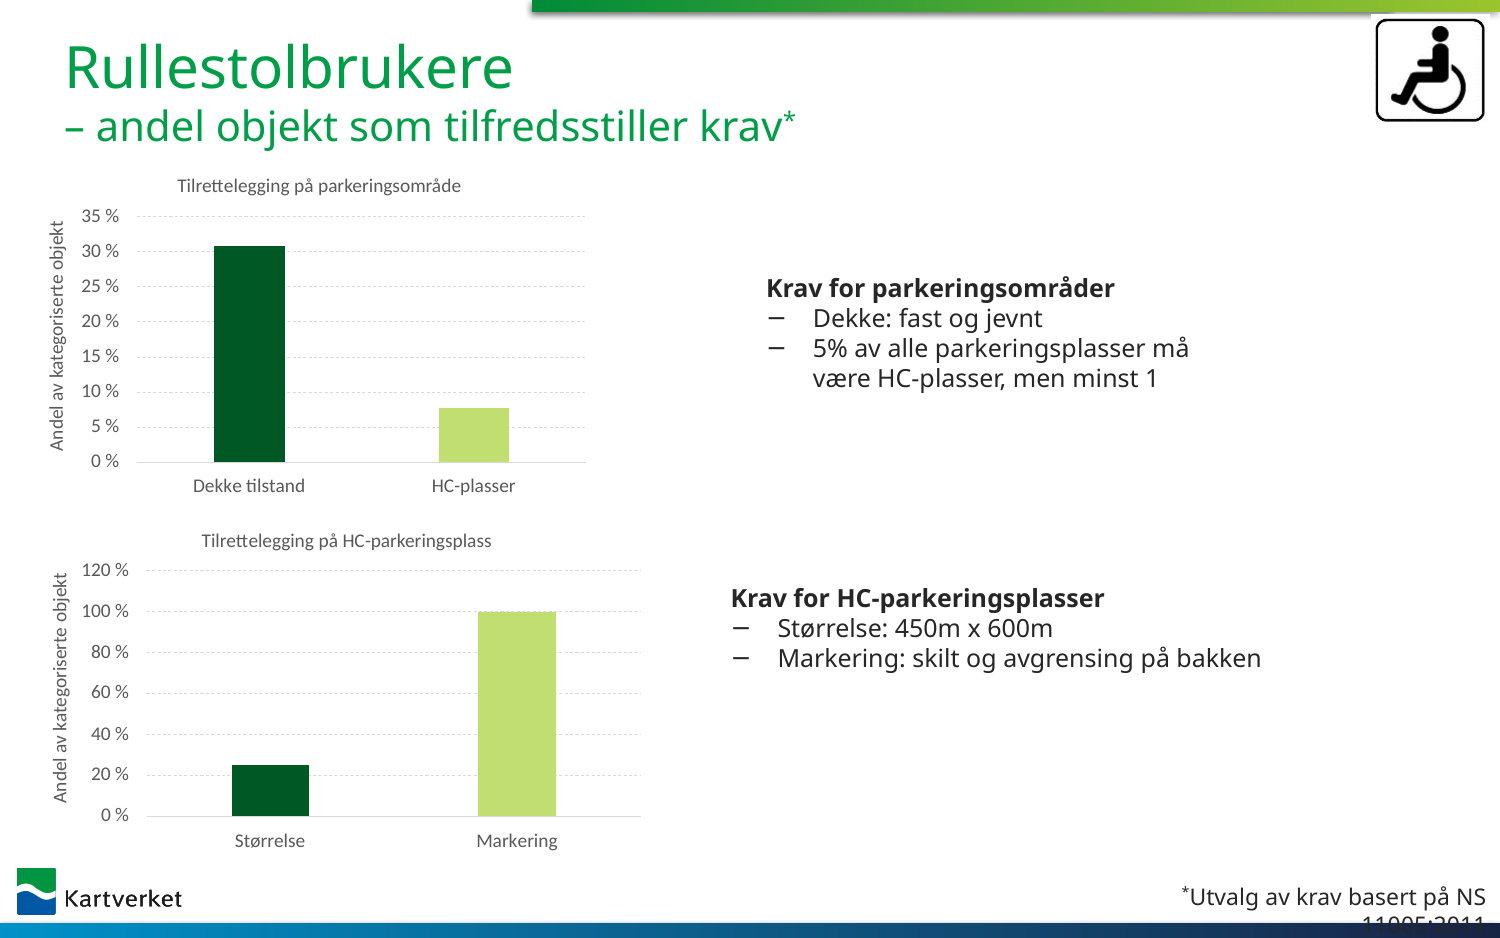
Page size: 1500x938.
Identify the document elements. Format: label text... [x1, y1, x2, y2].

text_box Krav for HC-parkeringsplasser Størrelse: 450m x 600m Markering: skilt og avgrensing på bakken [715, 574, 1278, 680]
picture [1371, 13, 1491, 127]
text_box Krav for parkeringsområder Dekke: fast og jevnt 5% av alle parkeringsplasser må være HC-plasser, men minst 1 [751, 264, 1232, 400]
picture [41, 520, 652, 859]
text_box *Utvalg av krav basert på NS 11005:2011 [1068, 873, 1500, 938]
text_box Rullestolbrukere – andel objekt som tilfredsstiller krav* [49, 23, 1431, 158]
picture [41, 166, 598, 505]
